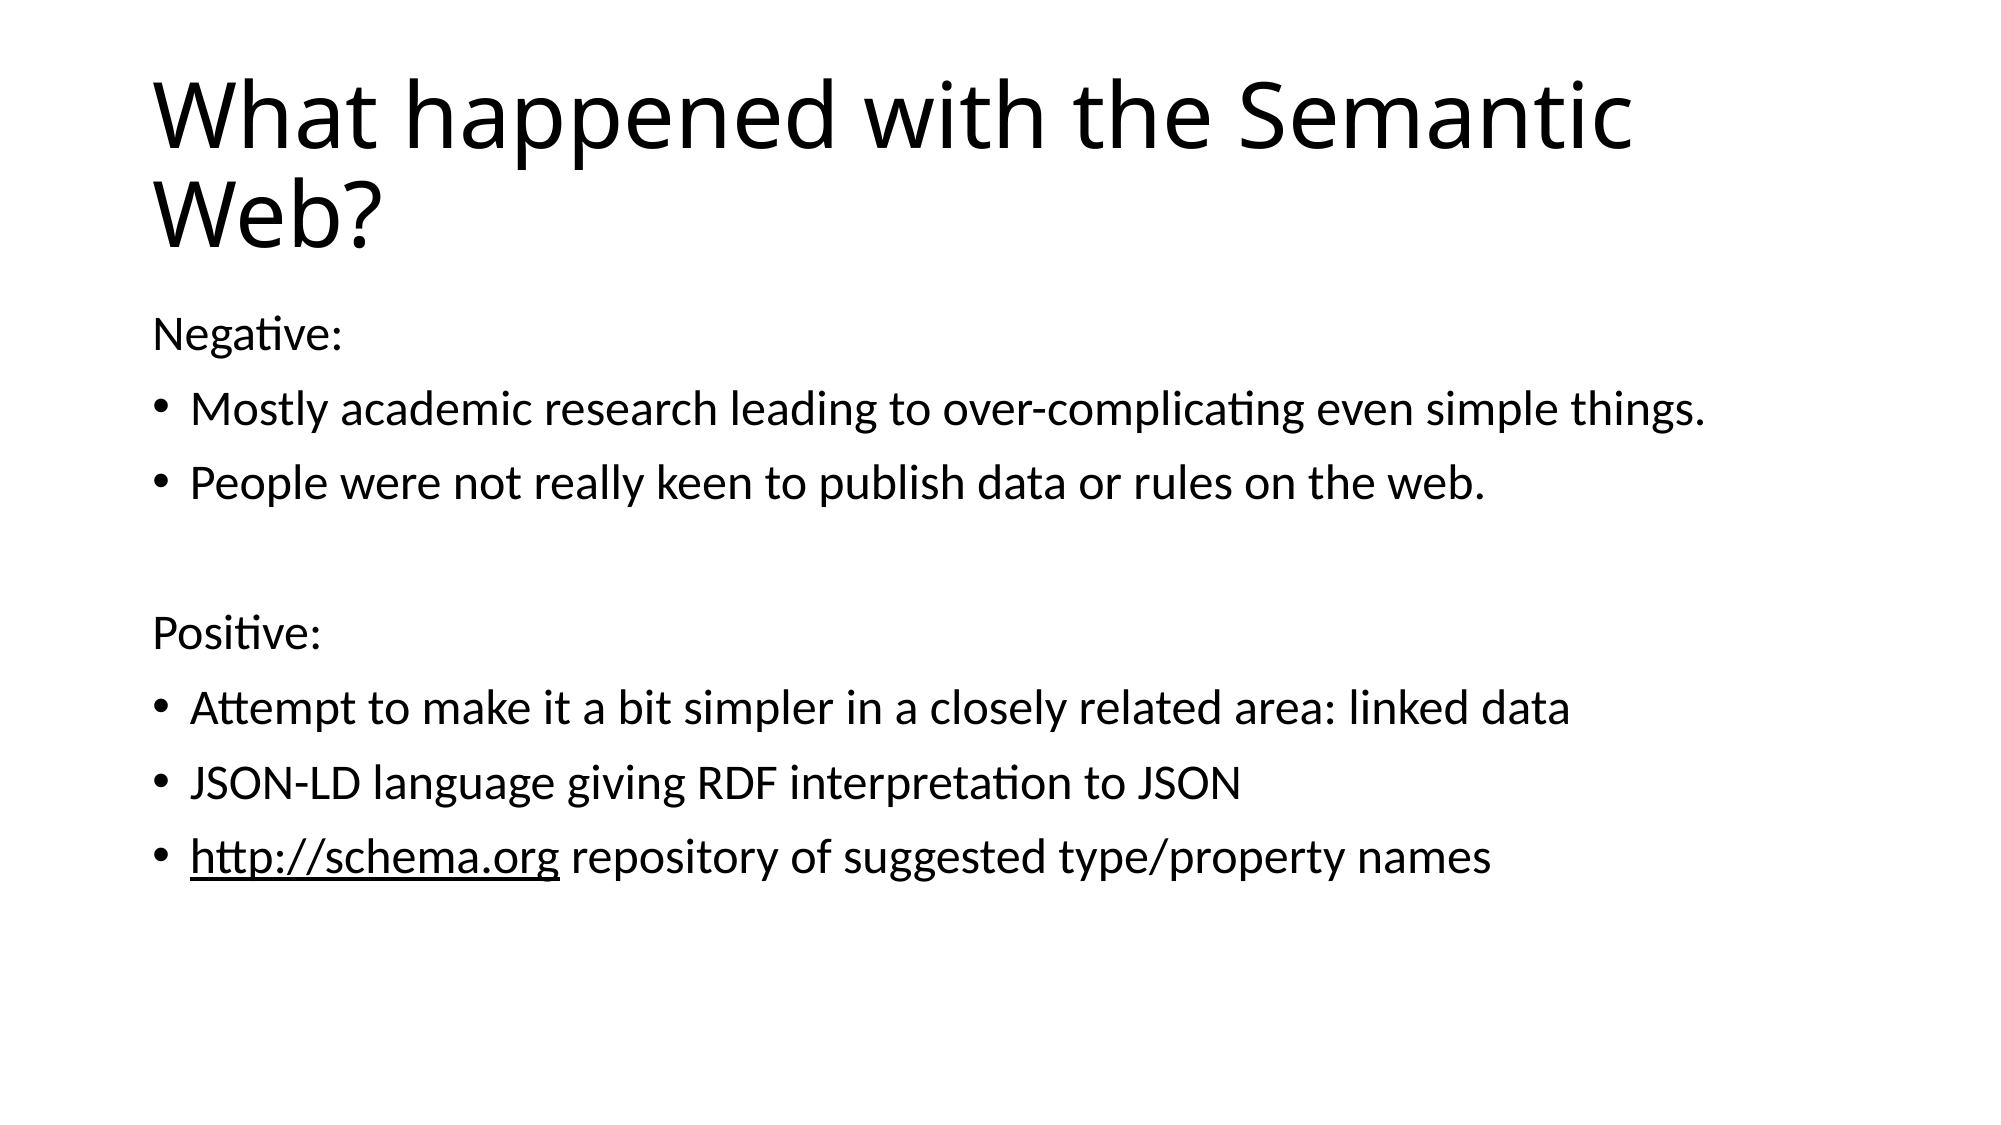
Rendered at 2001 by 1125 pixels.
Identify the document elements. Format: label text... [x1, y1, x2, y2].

list Negative: Mostly academic research leading to over-complicating even simple things. People were not really keen to publish data or rules on the web. Positive: Attempt to make it a bit simpler in a closely related area: linked data JSON-LD language giving RDF interpretation to JSON http://schema.org repository of suggested type/property names [137, 299, 1863, 1014]
title What happened with the Semantic Web? [137, 59, 1863, 278]
